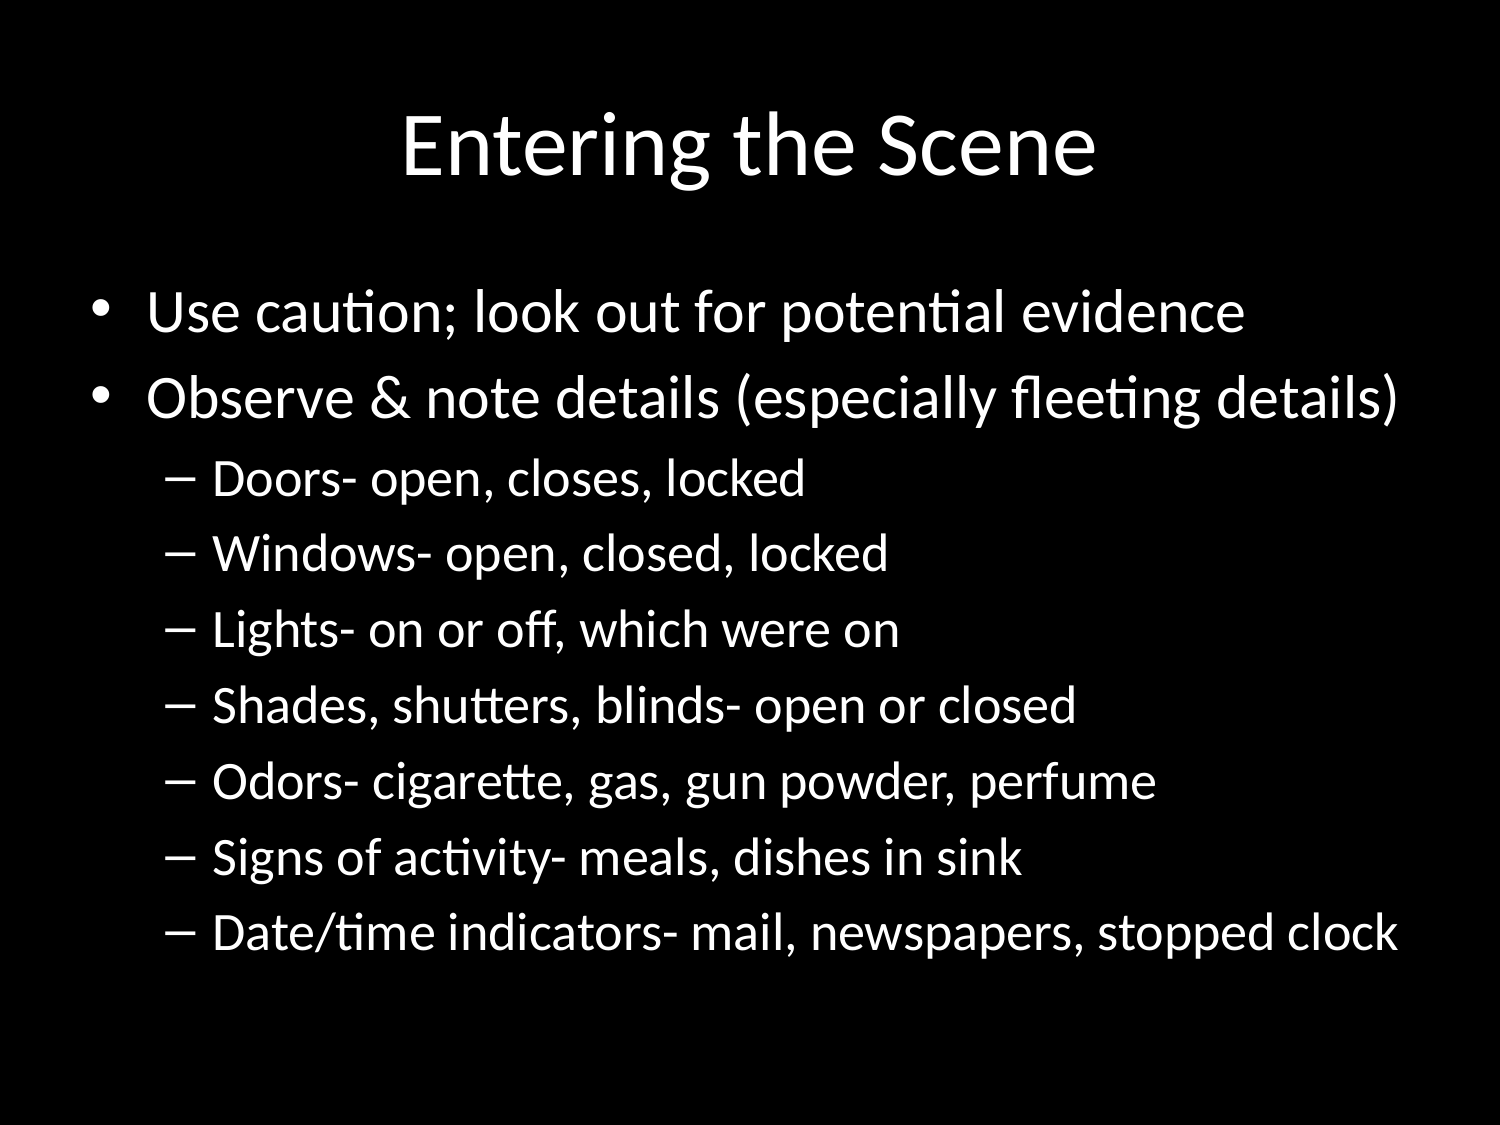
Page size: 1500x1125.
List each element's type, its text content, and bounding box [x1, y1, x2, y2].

title Entering the Scene [75, 45, 1425, 233]
list Use caution; look out for potential evidence Observe & note details (especially fleeting details) Doors- open, closes, locked Windows- open, closed, locked Lights- on or off, which were on Shades, shutters, blinds- open or closed Odors- cigarette, gas, gun powder, perfume Signs of activity- meals, dishes in sink Date/time indicators- mail, newspapers, stopped clock [75, 262, 1425, 1005]
